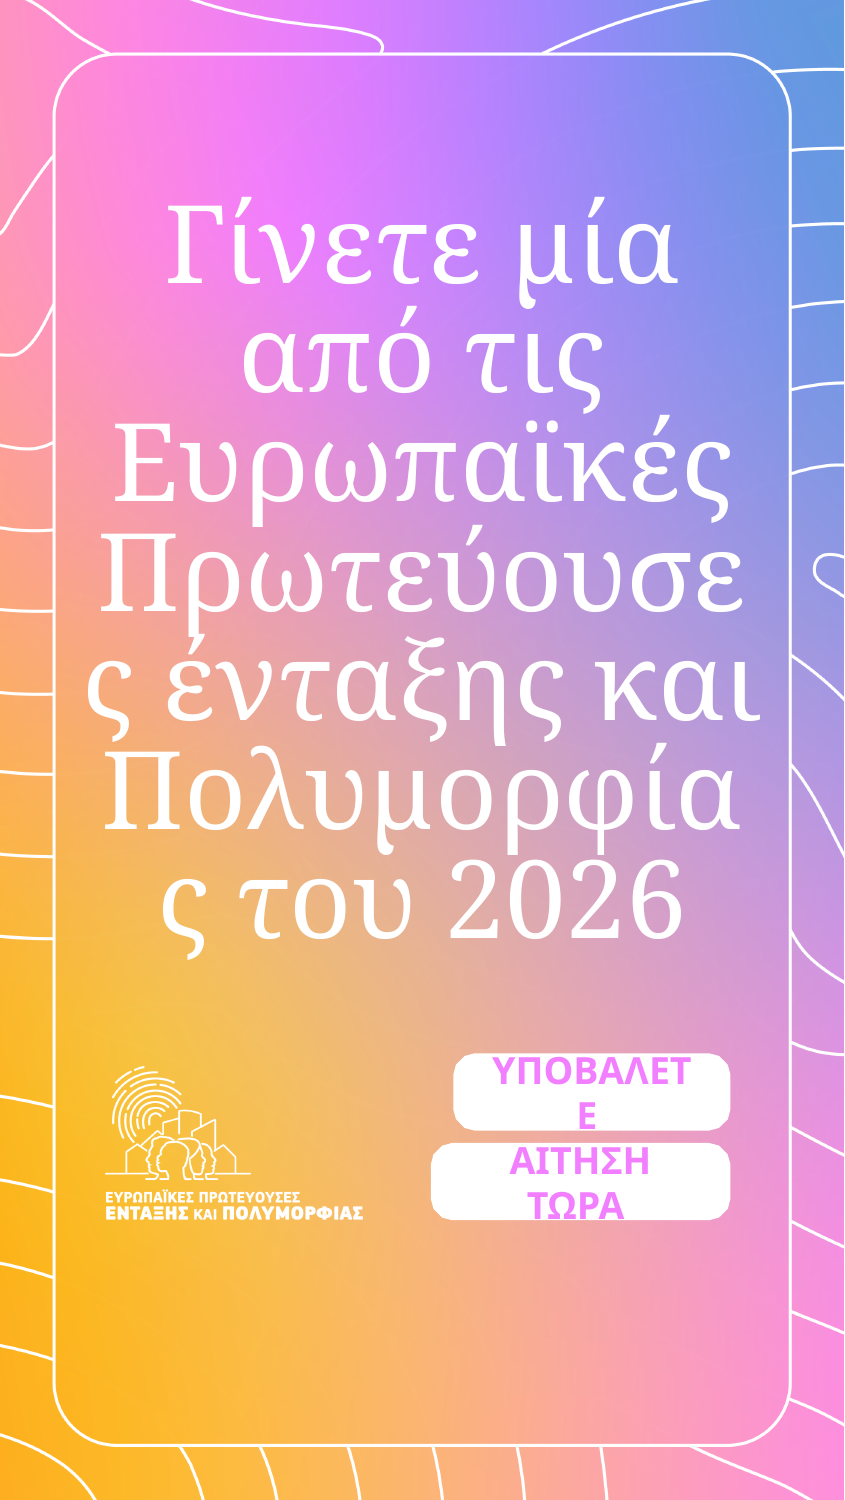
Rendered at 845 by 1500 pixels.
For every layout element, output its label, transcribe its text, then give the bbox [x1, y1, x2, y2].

picture [0, 0, 844, 1500]
text_box ΥΠΟΒΑΛΕΤΕ [467, 1067, 717, 1117]
text_box ΑΙΤΗΣΗ ΤΩΡΑ [444, 1156, 717, 1207]
title Γίνετε μία από τις Ευρωπαϊκές Πρωτεύουσες ένταξης και Πολυμορφίας του 2026 [63, 163, 781, 993]
